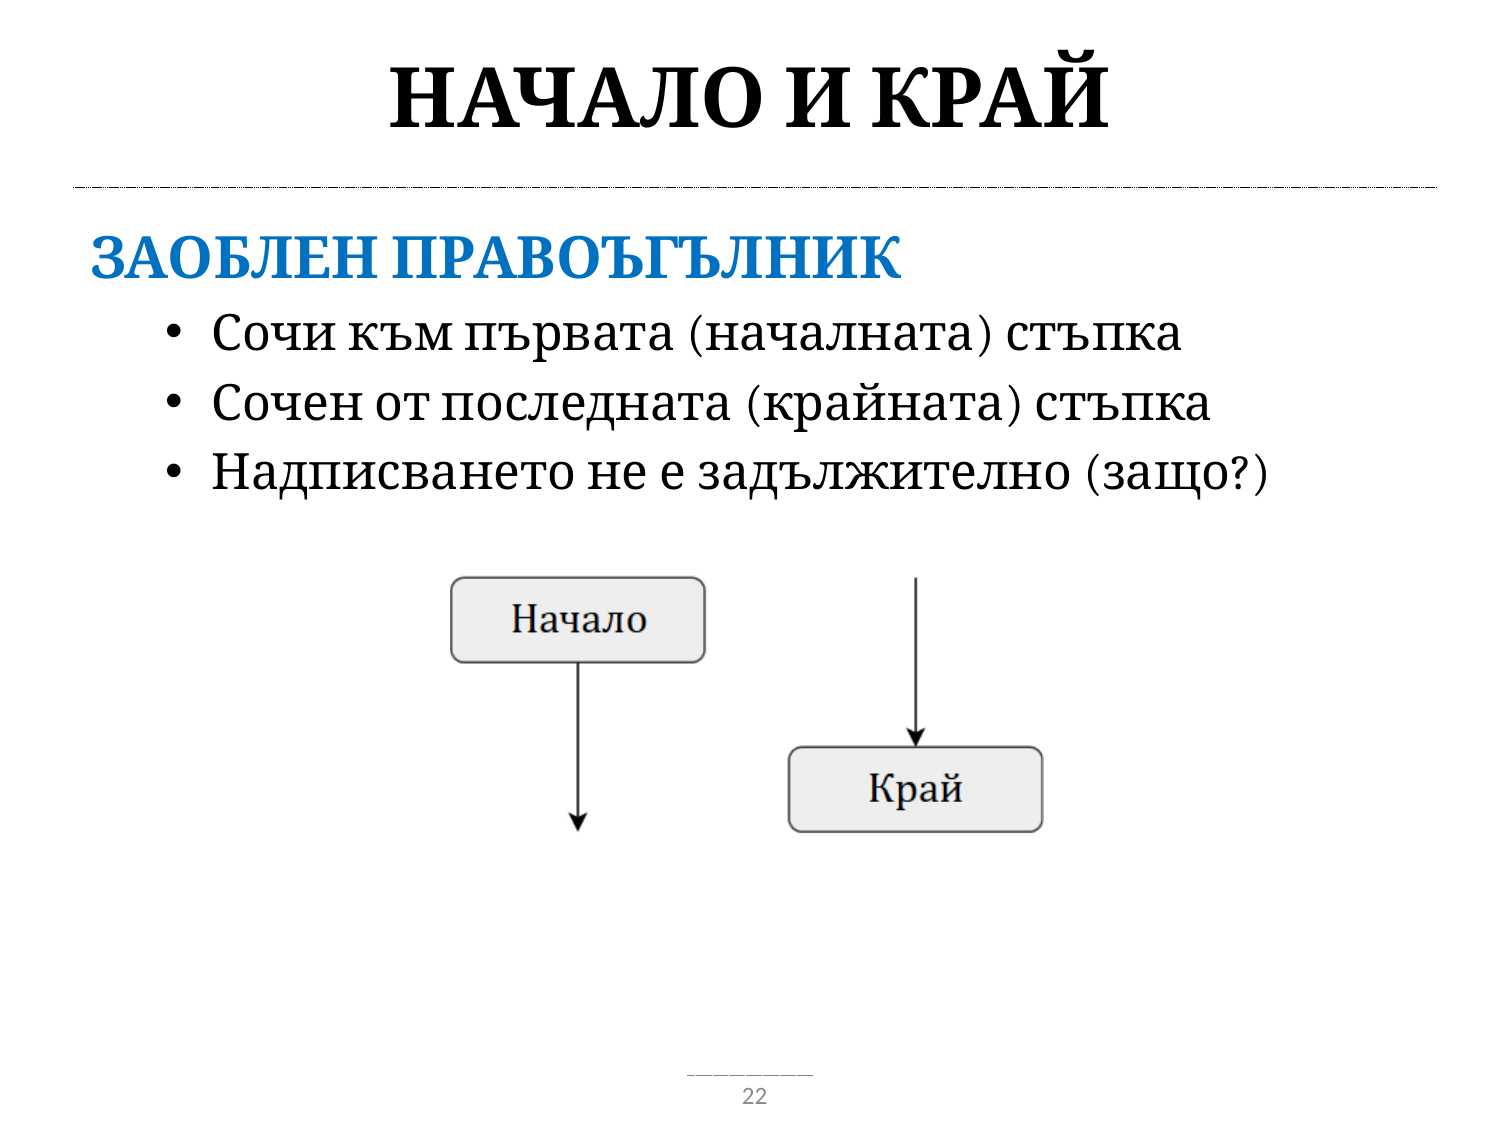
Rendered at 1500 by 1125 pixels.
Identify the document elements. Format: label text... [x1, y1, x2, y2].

slide_number 22 [579, 1065, 930, 1125]
list Заоблен правоъгълник Сочи към първата (началната) стъпка Сочен от последната (крайната) стъпка Надписването не е задължително (защо?) [75, 212, 1450, 1063]
title Начало и край [0, 0, 1500, 188]
picture [449, 562, 1044, 850]
